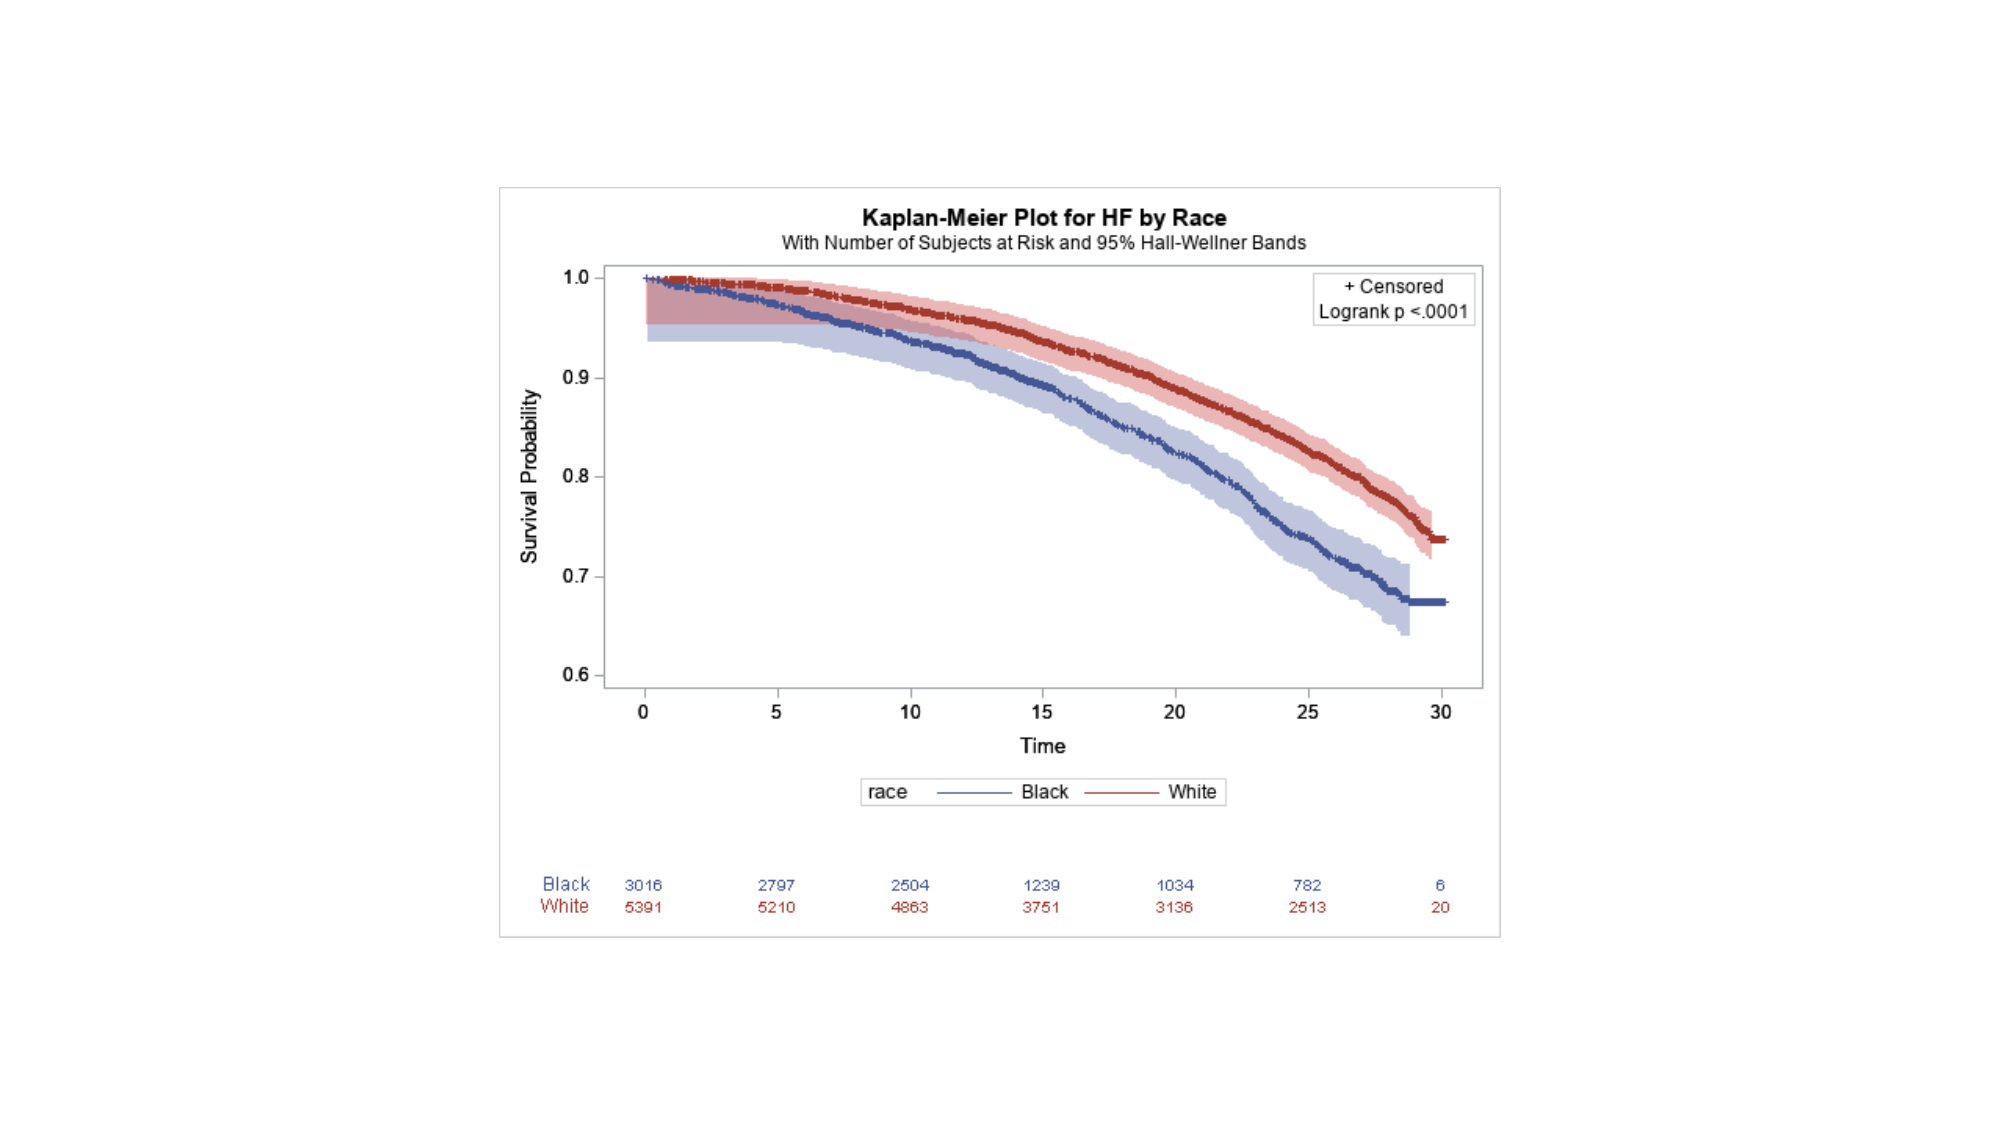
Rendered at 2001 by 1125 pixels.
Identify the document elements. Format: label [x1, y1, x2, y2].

picture [499, 187, 1501, 938]
